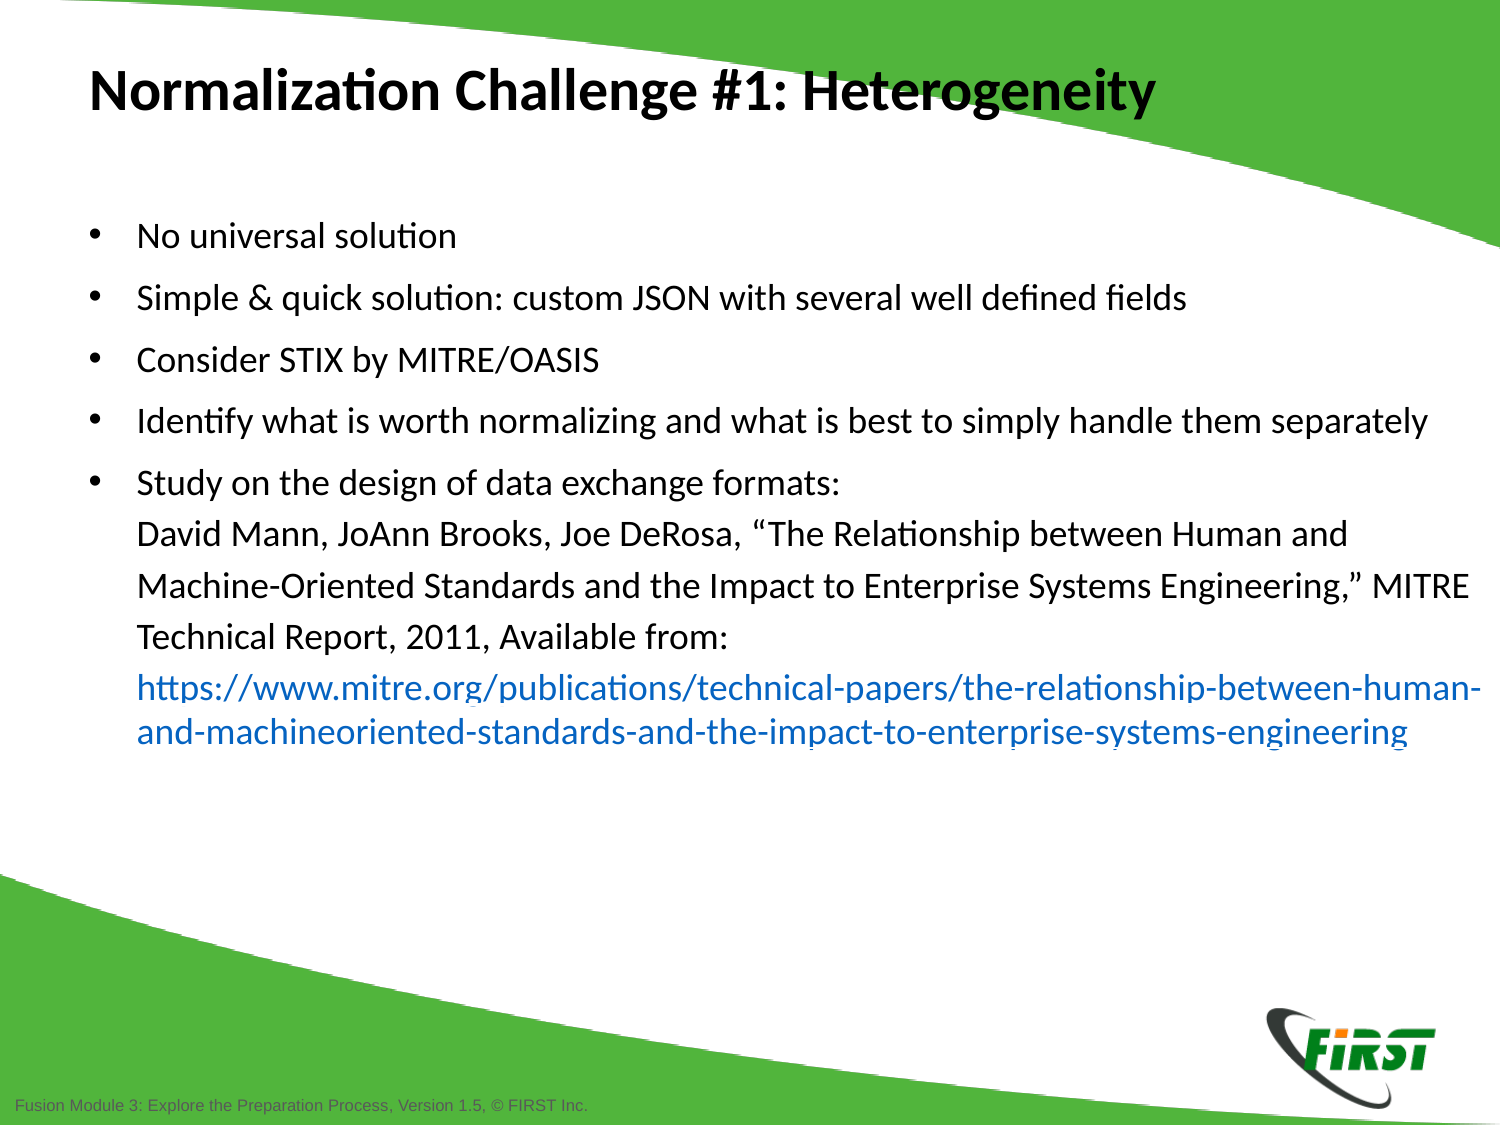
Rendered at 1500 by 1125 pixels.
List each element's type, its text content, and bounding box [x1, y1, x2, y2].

text_box Normalization Challenge #1: Heterogeneity [75, 57, 1425, 125]
text_box No universal solution Simple & quick solution: custom JSON with several well defined fields Consider STIX by MITRE/OASIS Identify what is worth normalizing and what is best to simply handle them separately Study on the design of data exchange formats: David Mann, JoAnn Brooks, Joe DeRosa, “The Relationship between Human and Machine-Oriented Standards and the Impact to Enterprise Systems Engineering,” MITRE Technical Report, 2011, Available from: https://www.mitre.org/publications/technical-papers/the-relationship-between-human-and-machineoriented-standards-and-the-impact-to-enterprise-systems-engineering [73, 197, 1500, 904]
picture [0, 0, 1500, 1125]
